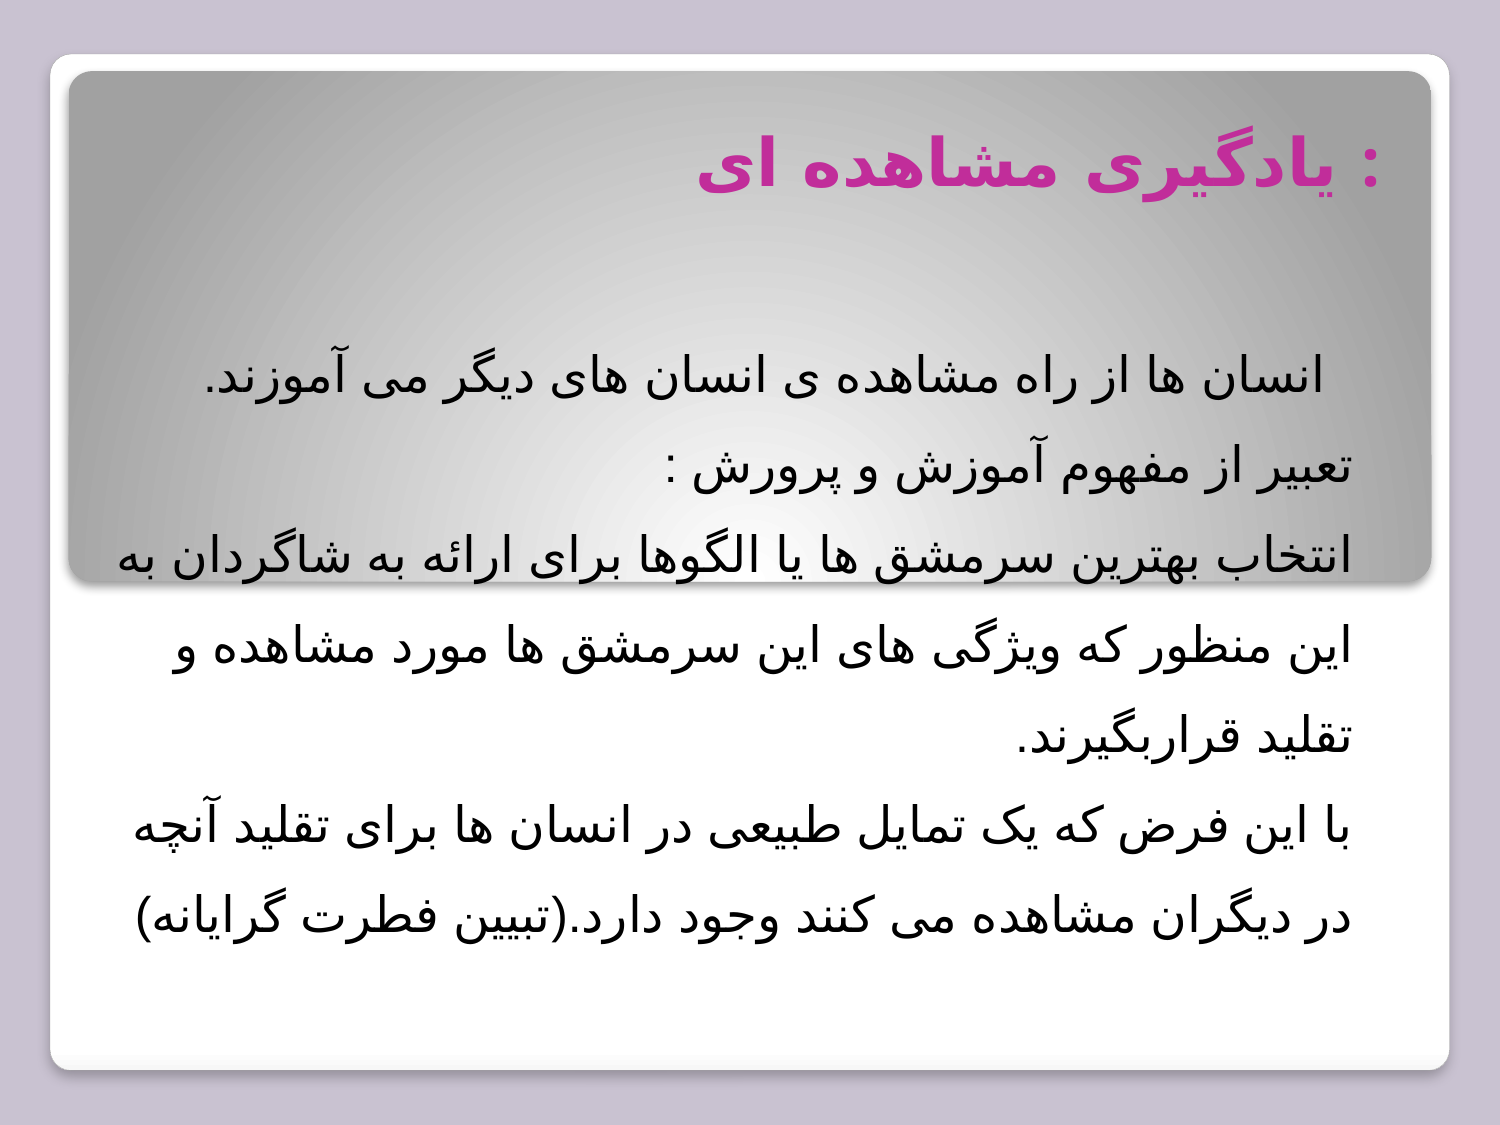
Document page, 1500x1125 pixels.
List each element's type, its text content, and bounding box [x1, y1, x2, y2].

title یادگیری مشاهده ای : [112, 12, 1388, 288]
subtitle انسان ها از راه مشاهده ی انسان های دیگر می آموزند. تعبیر از مفهوم آموزش و پرورش : انتخاب بهترین سرمشق ها یا الگوها برای ارائه به شاگردان به این منظور که ویژگی های این سرمشق ها مورد مشاهده و تقلید قراربگیرند. با این فرض که یک تمایل طبیعی در انسان ها برای تقلید آنچه در دیگران مشاهده می کنند وجود دارد.(تبیین فطرت گرایانه) [62, 312, 1375, 1125]
